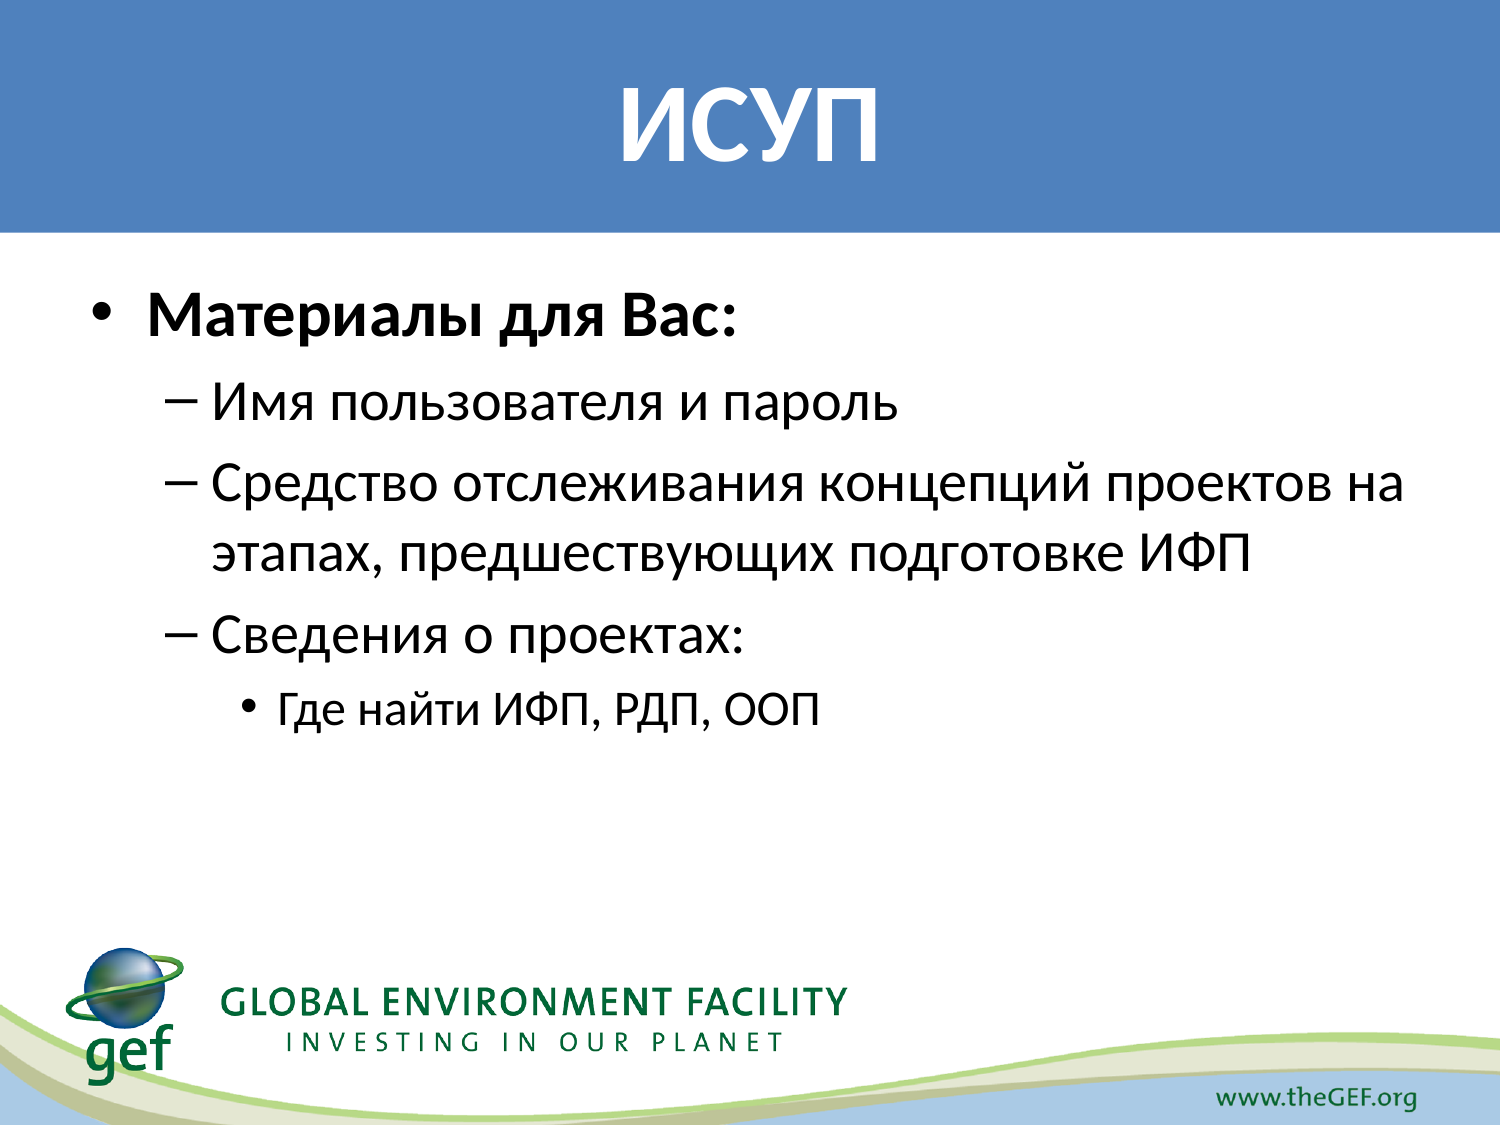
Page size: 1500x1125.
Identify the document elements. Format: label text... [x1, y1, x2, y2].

picture [0, 920, 1500, 1125]
list Материалы для Вас: Имя пользователя и пароль Средство отслеживания концепций проектов на этапах, предшествующих подготовке ИФП Сведения о проектах: Где найти ИФП, РДП, ООП [74, 262, 1426, 1006]
title ИСУП [0, 0, 1500, 233]
